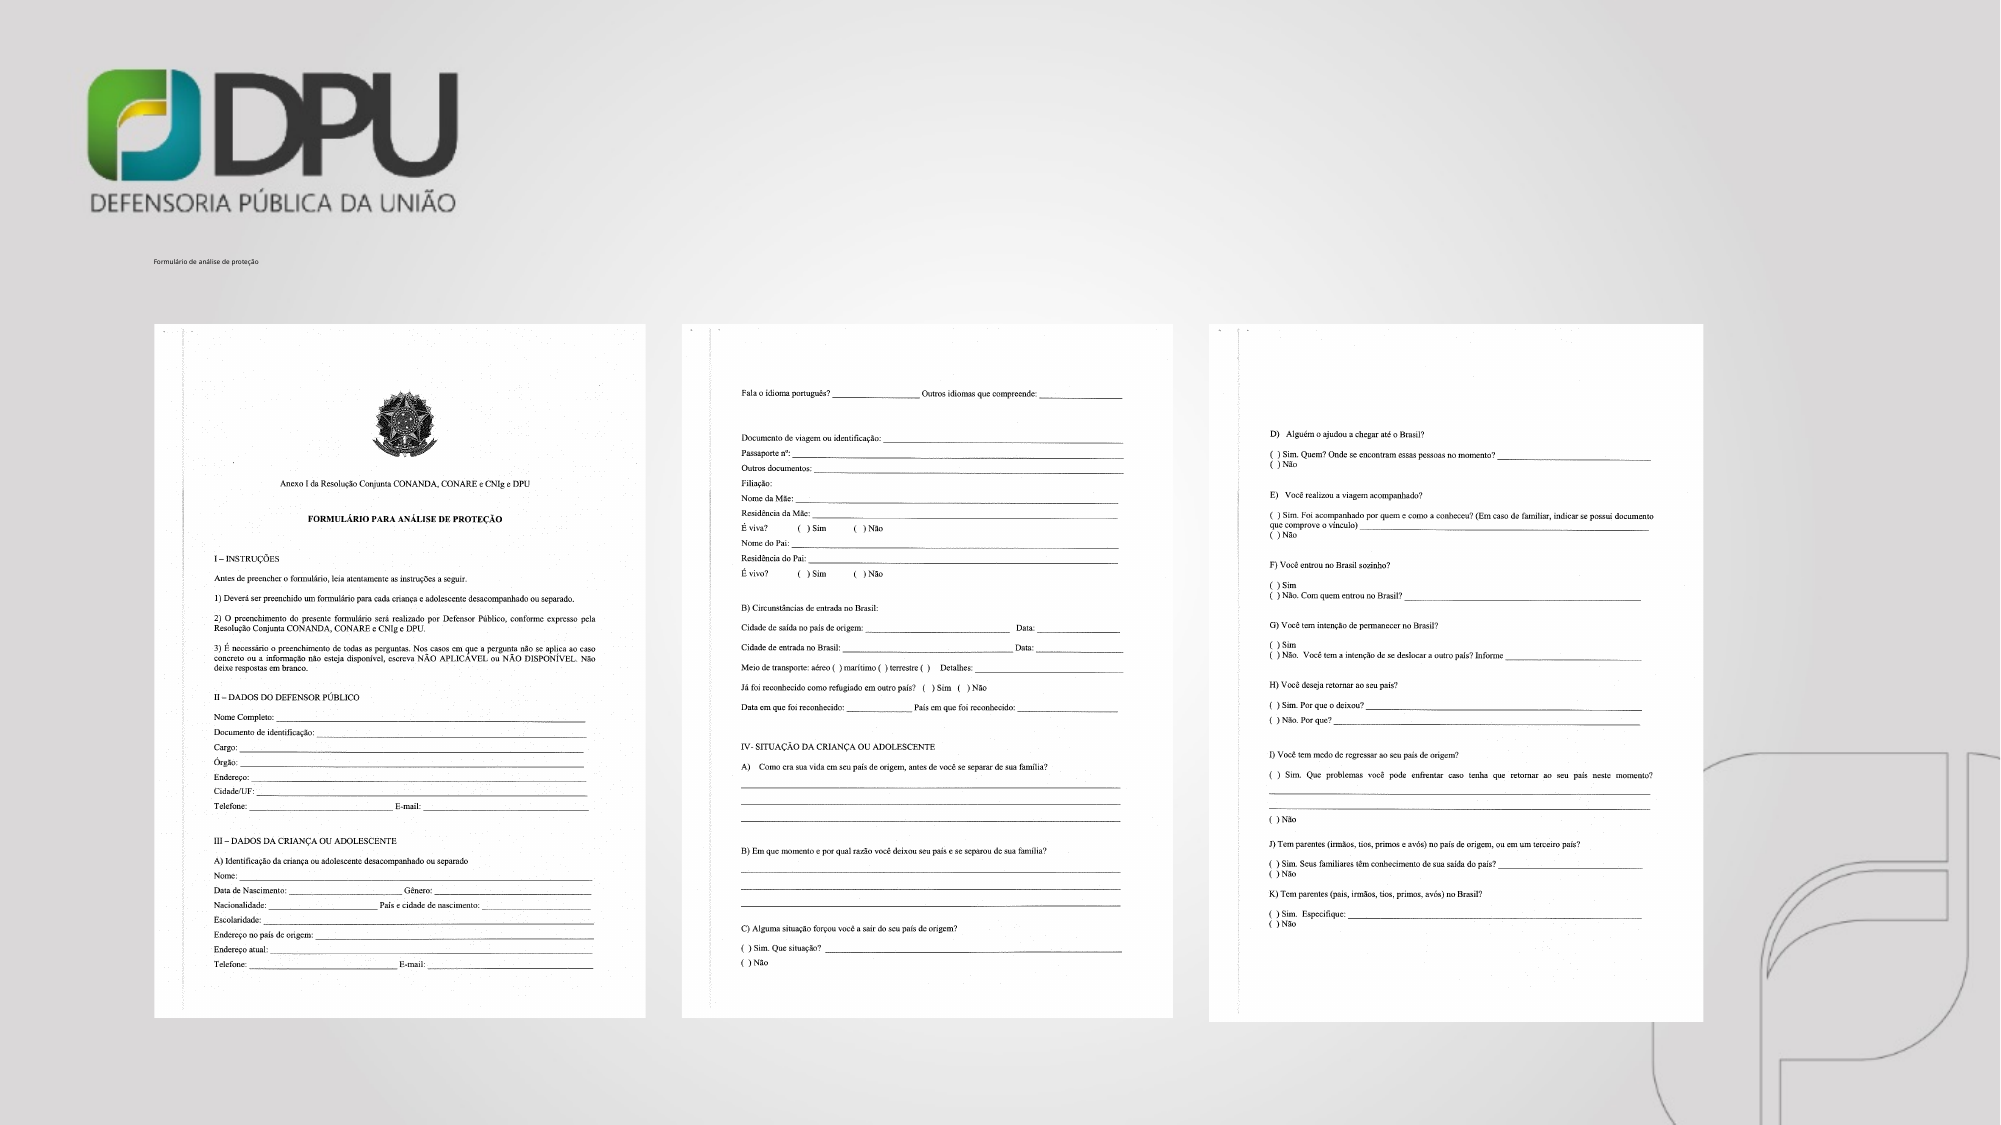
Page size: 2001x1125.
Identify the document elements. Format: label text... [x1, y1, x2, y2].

title Formulário de análise de proteção [138, 251, 1864, 275]
picture [0, 0, 2001, 1125]
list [154, 324, 646, 1018]
